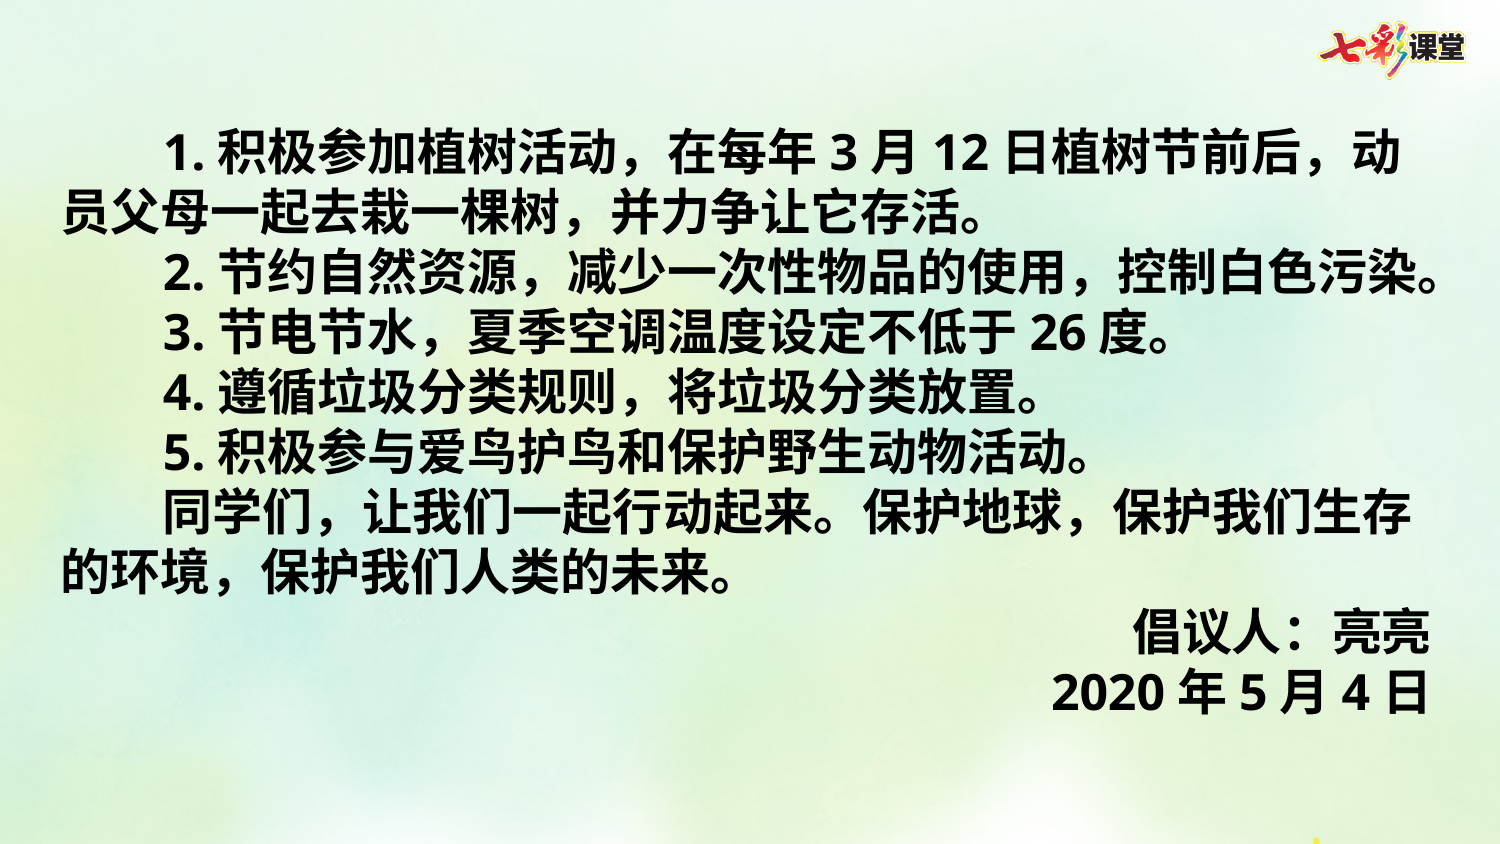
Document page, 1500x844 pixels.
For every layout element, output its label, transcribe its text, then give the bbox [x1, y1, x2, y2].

picture [0, 0, 1500, 844]
text_box 1.积极参加植树活动，在每年3月12日植树节前后，动员父母一起去栽一棵树，并力争让它存活。 2.节约自然资源，减少一次性物品的使用，控制白色污染。 3.节电节水，夏季空调温度设定不低于26度。 4.遵循垃圾分类规则，将垃圾分类放置。 5.积极参与爱鸟护鸟和保护野生动物活动。 同学们，让我们一起行动起来。保护地球，保护我们生存的环境，保护我们人类的未来。 倡议人：亮亮 2020年5月4日 [45, 113, 1447, 729]
